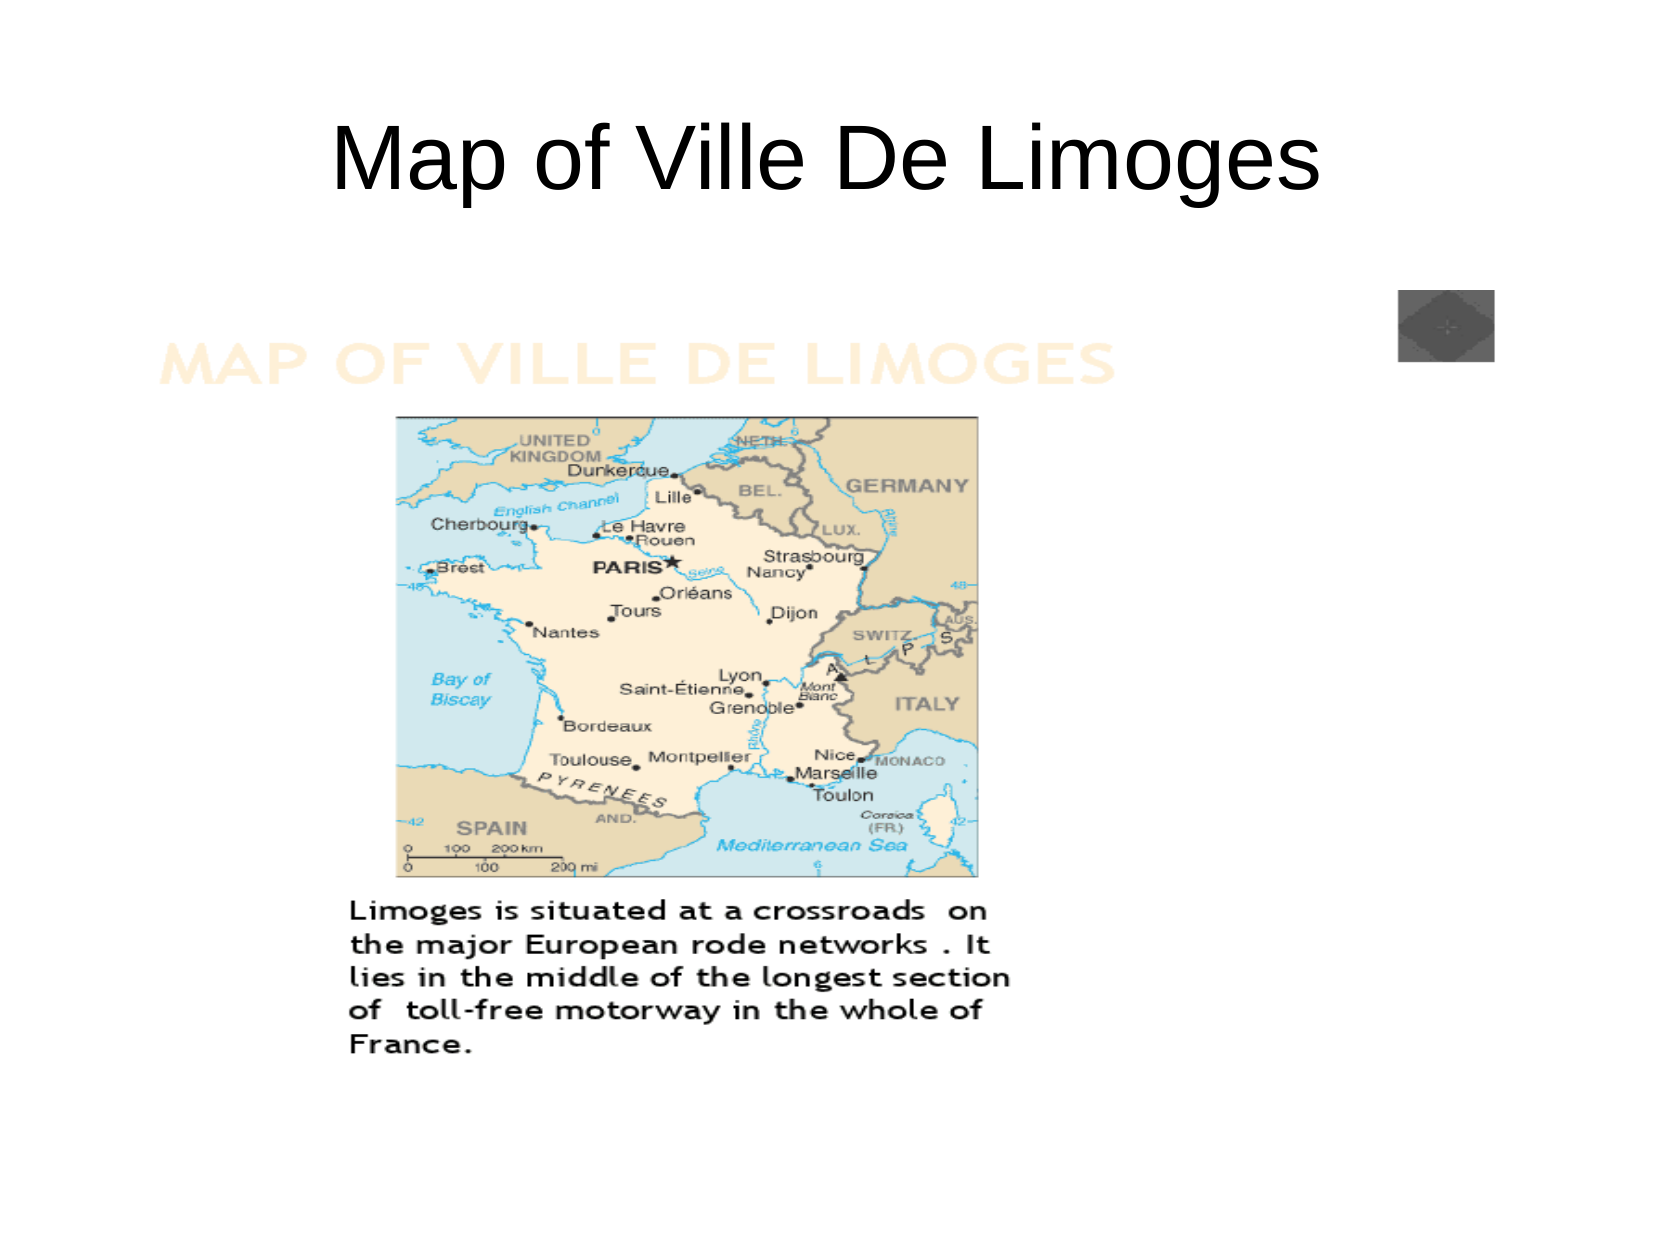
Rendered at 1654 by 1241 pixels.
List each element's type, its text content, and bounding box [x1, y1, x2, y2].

picture [74, 289, 1561, 1108]
title Map of Ville De Limoges [82, 49, 1571, 257]
